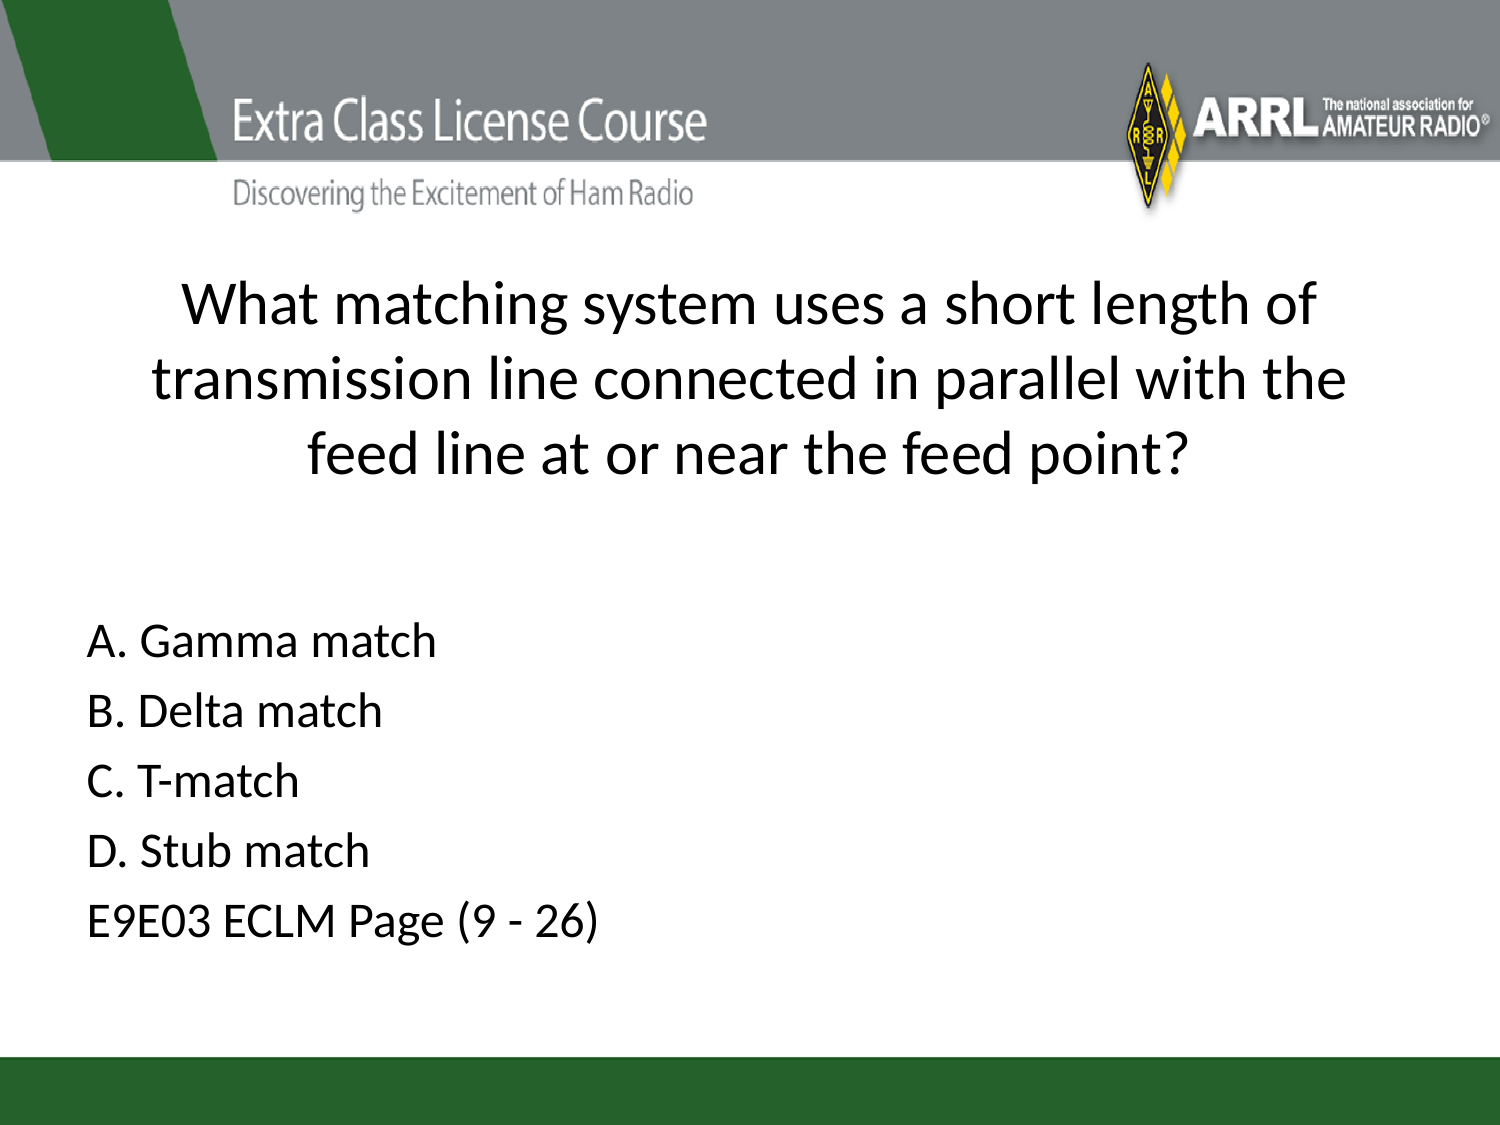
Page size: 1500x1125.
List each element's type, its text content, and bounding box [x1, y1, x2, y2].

picture [0, 0, 1500, 1125]
list A. Gamma match B. Delta match C. T-match D. Stub match E9E03 ECLM Page (9 - 26) [71, 600, 1422, 975]
title What matching system uses a short length of transmission line connected in parallel with the feed line at or near the feed point? [75, 254, 1425, 435]
